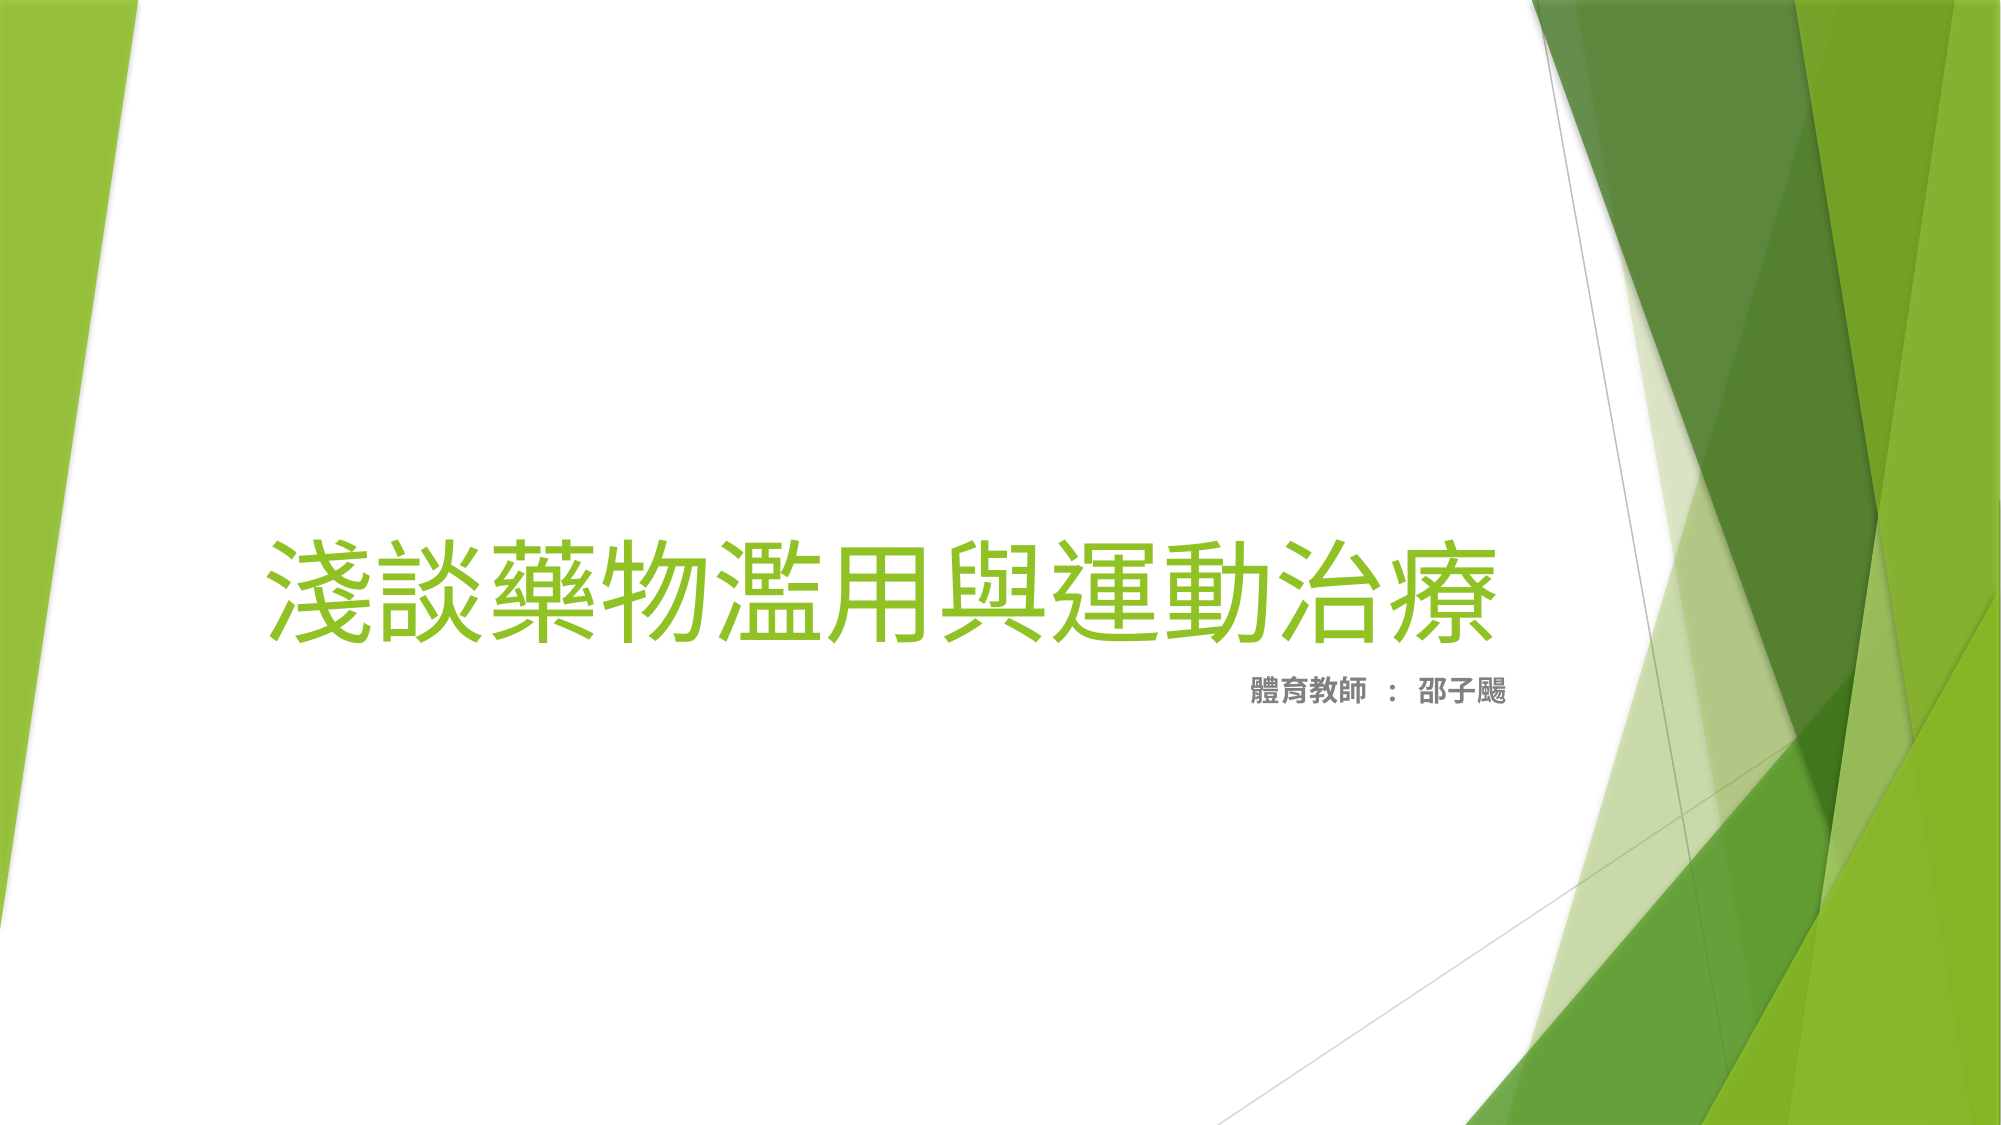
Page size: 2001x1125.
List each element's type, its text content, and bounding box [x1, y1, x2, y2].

subtitle 體育教師 : 邵子颺 [247, 664, 1522, 845]
title 淺談藥物濫用與運動治療 [247, 394, 1710, 665]
